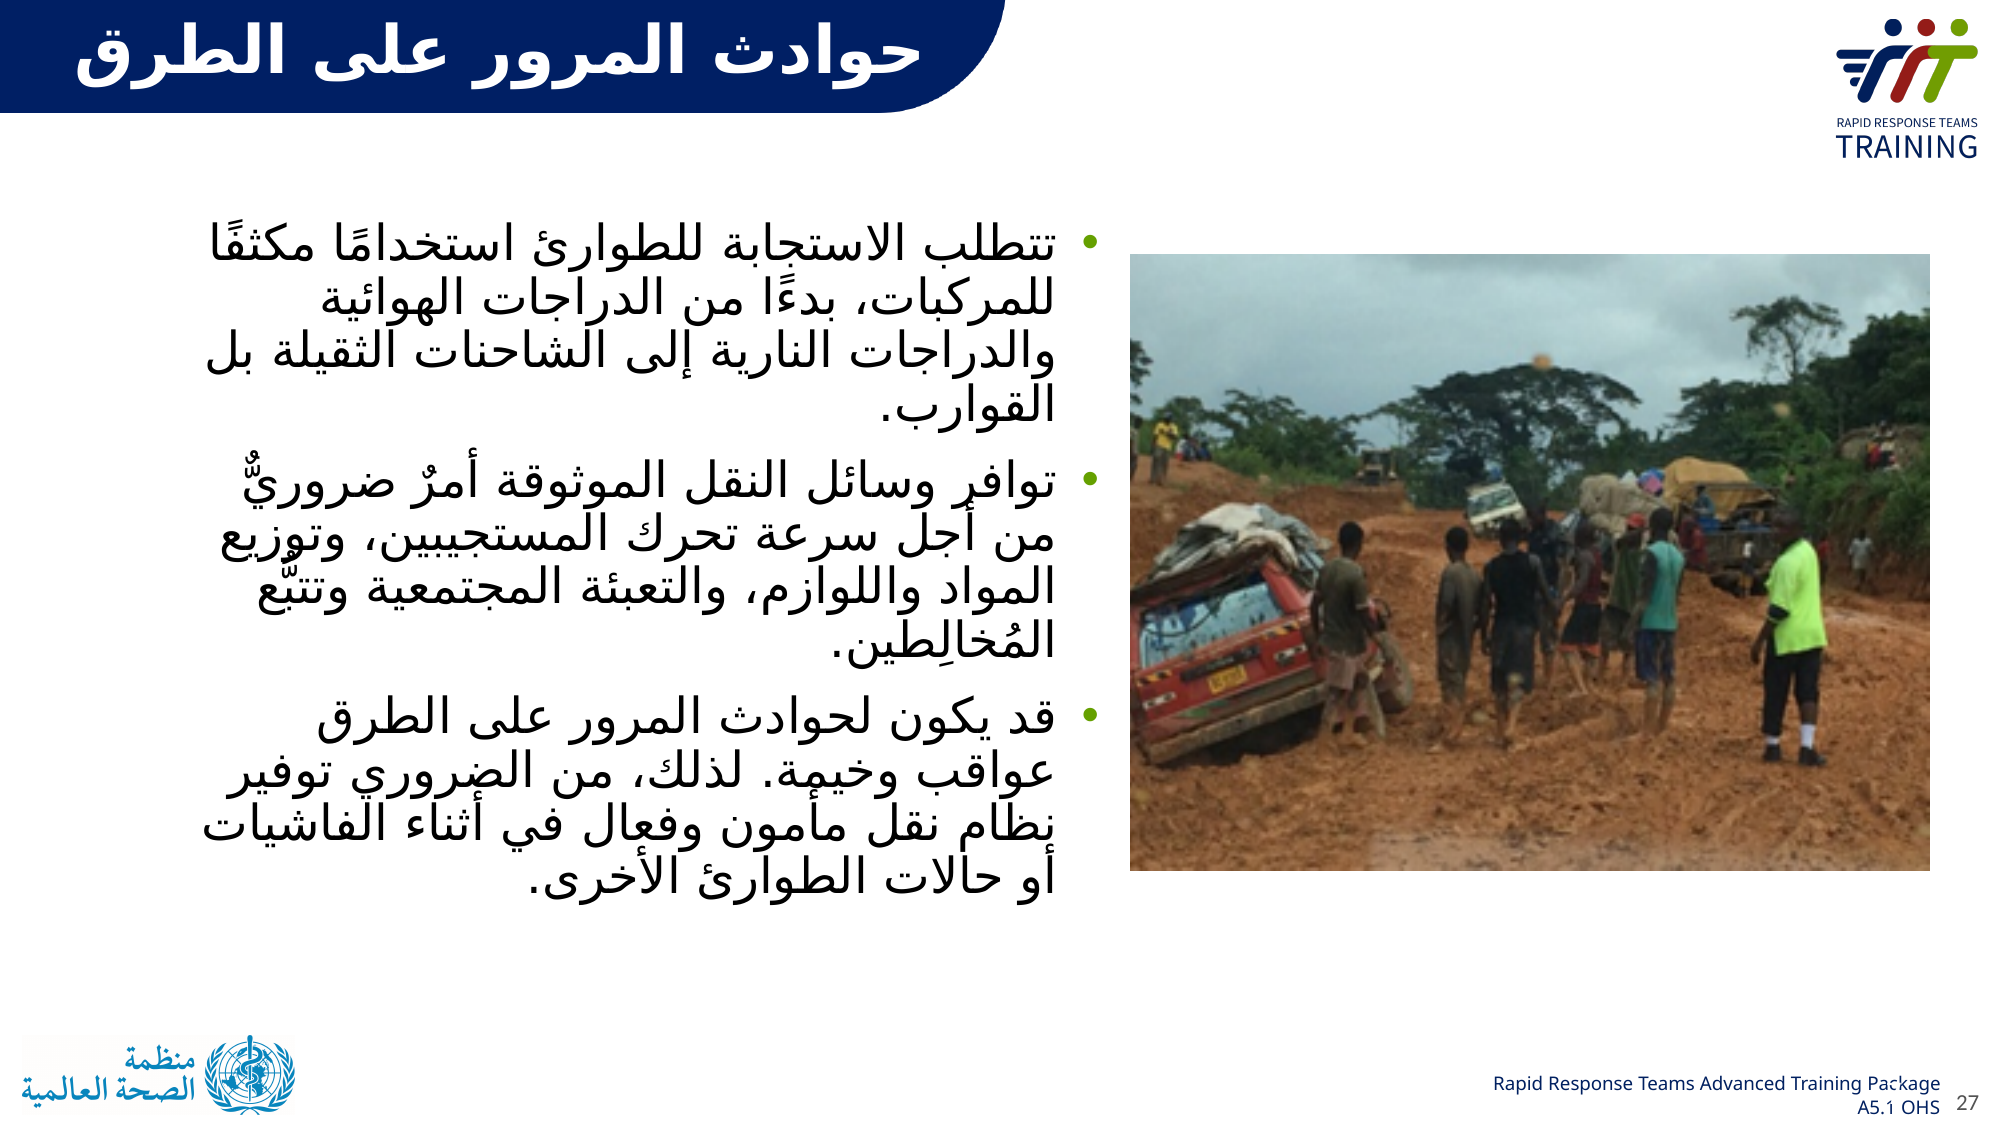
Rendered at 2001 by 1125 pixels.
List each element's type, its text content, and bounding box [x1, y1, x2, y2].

title حوادث المرور على الطرق [3, 0, 935, 105]
picture [22, 1035, 295, 1115]
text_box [1129, 254, 1930, 871]
list تتطلب الاستجابة للطوارئ استخدامًا مكثفًا للمركبات، بدءًا من الدراجات الهوائية والدراجات النارية إلى الشاحنات الثقيلة بل القوارب. توافر وسائل النقل الموثوقة أمرٌ ضروريٌّ من أجل سرعة تحرك المستجيبين، وتوزيع المواد واللوازم، والتعبئة المجتمعية وتتبُّع المُخالِطين. قد يكون لحوادث المرور على الطرق عواقب وخيمة. لذلك، من الضروري توفير نظام نقل مأمون وفعال في أثناء الفاشيات أو حالات الطوارئ الأخرى. [176, 210, 1107, 975]
picture [252, 1050, 258, 1059]
picture [1835, 19, 1978, 167]
picture [0, 0, 1006, 113]
slide_number 27 [1882, 1037, 1930, 1092]
